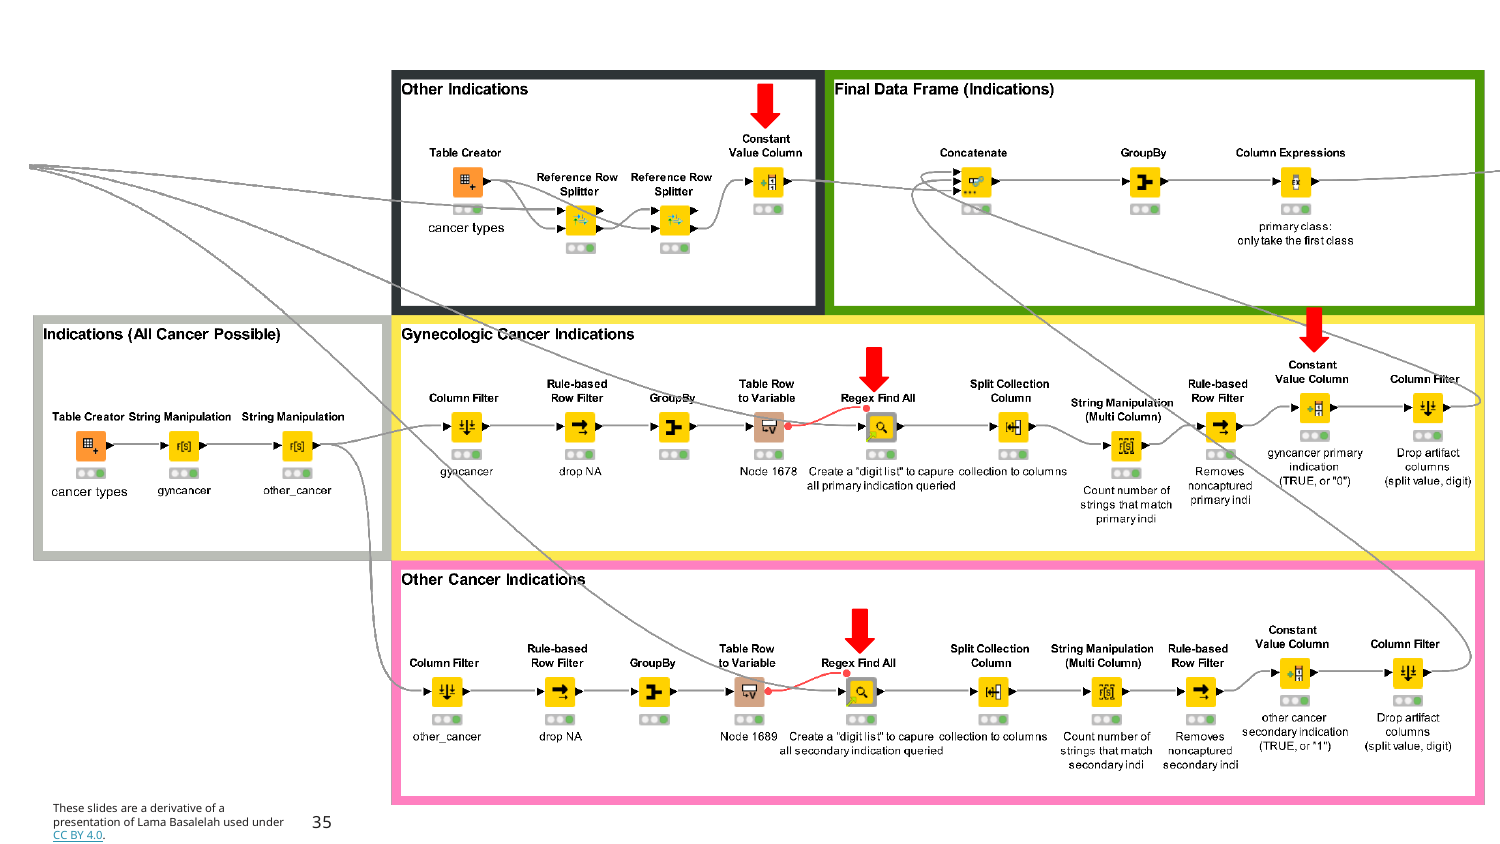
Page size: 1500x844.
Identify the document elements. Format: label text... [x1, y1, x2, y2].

picture [29, 64, 1500, 805]
slide_number 35 [305, 805, 401, 843]
